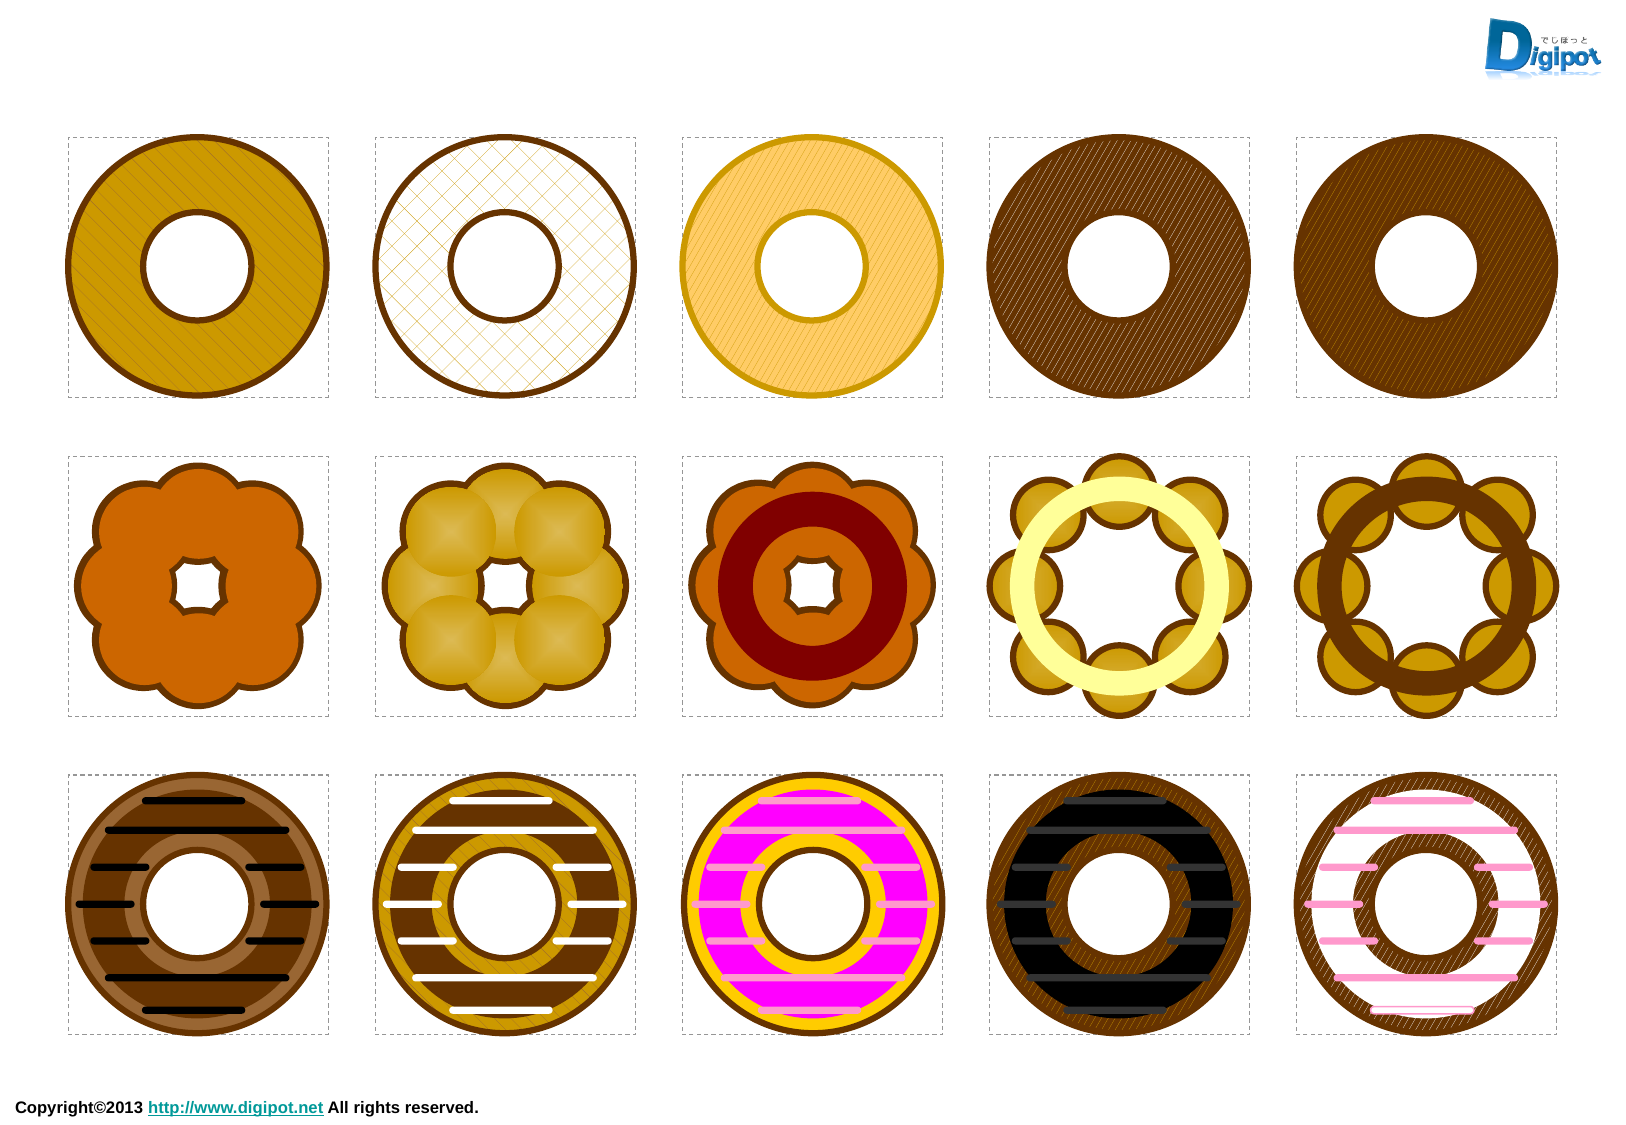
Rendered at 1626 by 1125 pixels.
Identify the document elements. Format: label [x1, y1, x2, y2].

text_box [387, 468, 623, 704]
text_box [1296, 456, 1557, 716]
text_box [375, 774, 634, 1034]
text_box [80, 468, 317, 704]
text_box [989, 137, 1248, 396]
text_box [682, 137, 941, 396]
text_box [68, 774, 327, 1034]
text_box [1296, 137, 1556, 396]
text_box [1296, 774, 1556, 1034]
text_box [68, 137, 327, 396]
picture [1485, 18, 1602, 82]
text_box [694, 467, 931, 703]
text_box [989, 456, 1249, 716]
text_box [989, 774, 1248, 1034]
text_box [684, 774, 943, 1034]
text_box [375, 137, 634, 396]
